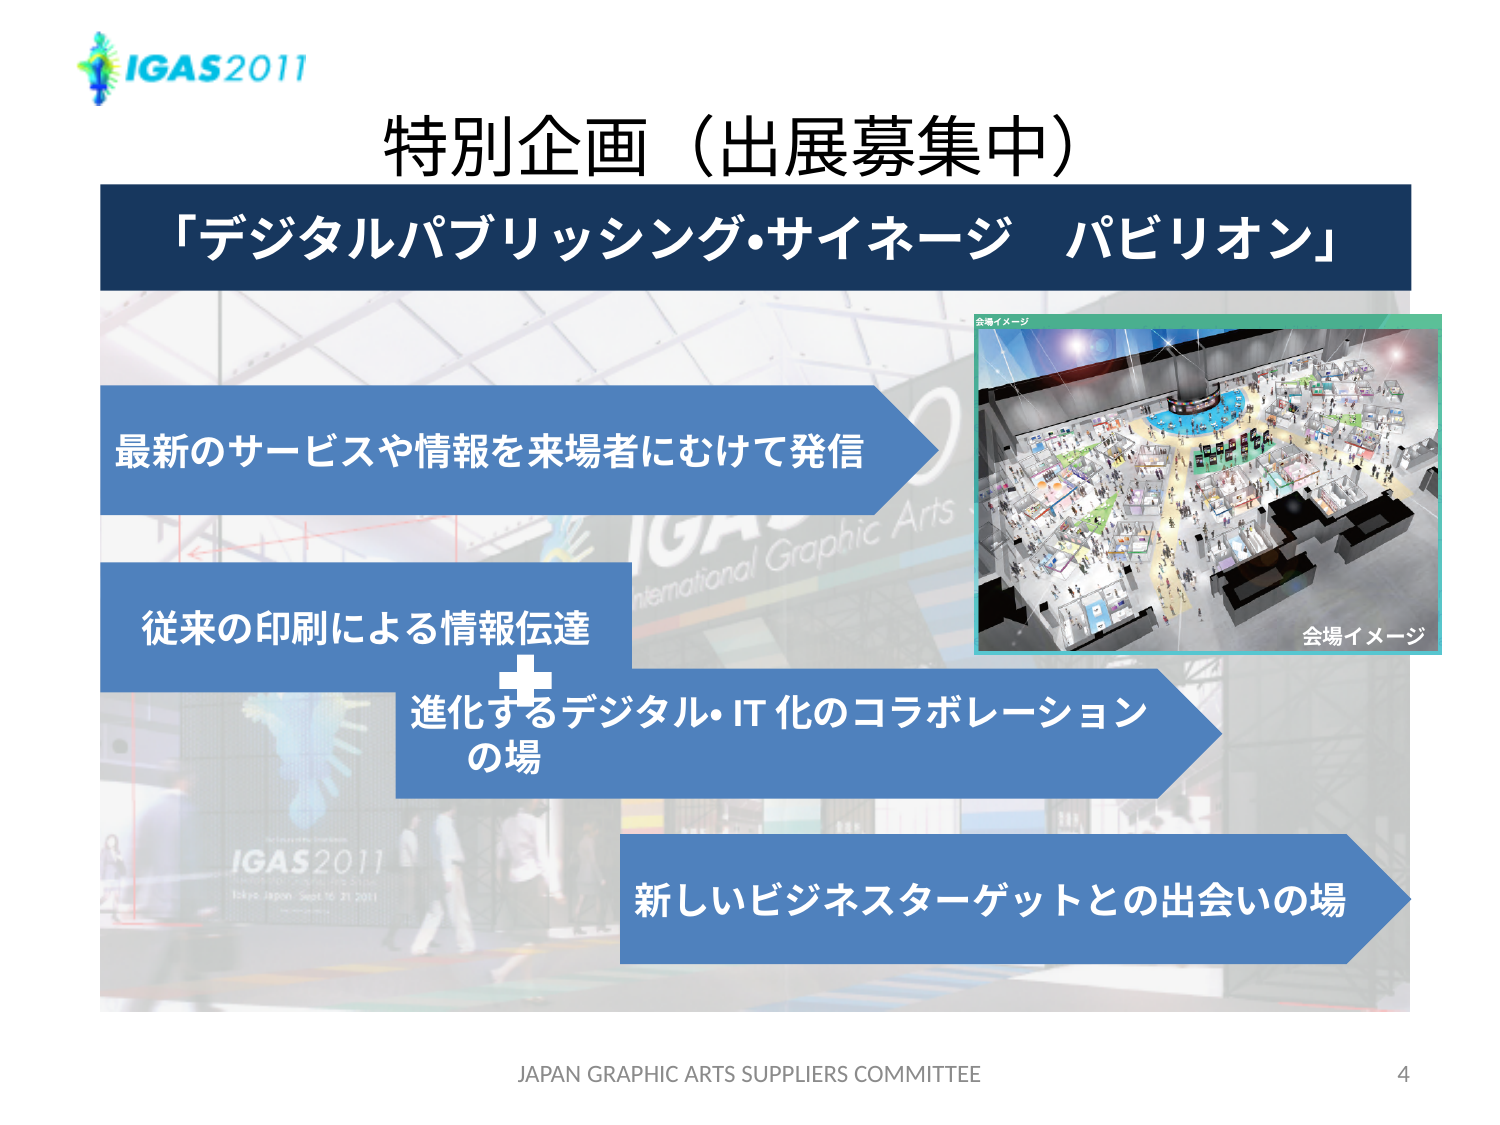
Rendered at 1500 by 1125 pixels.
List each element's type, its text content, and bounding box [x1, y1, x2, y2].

slide_number 4 [1246, 1042, 1425, 1103]
picture [76, 30, 307, 107]
text_box 「デジタルパブリッシング・サイネージ パビリオン」 [98, 182, 1413, 291]
picture [100, 290, 1443, 1012]
title 特別企画（出展募集中） [75, 80, 1425, 209]
footer JAPAN GRAPHIC ARTS SUPPLIERS COMMITTEE [395, 1042, 1105, 1103]
